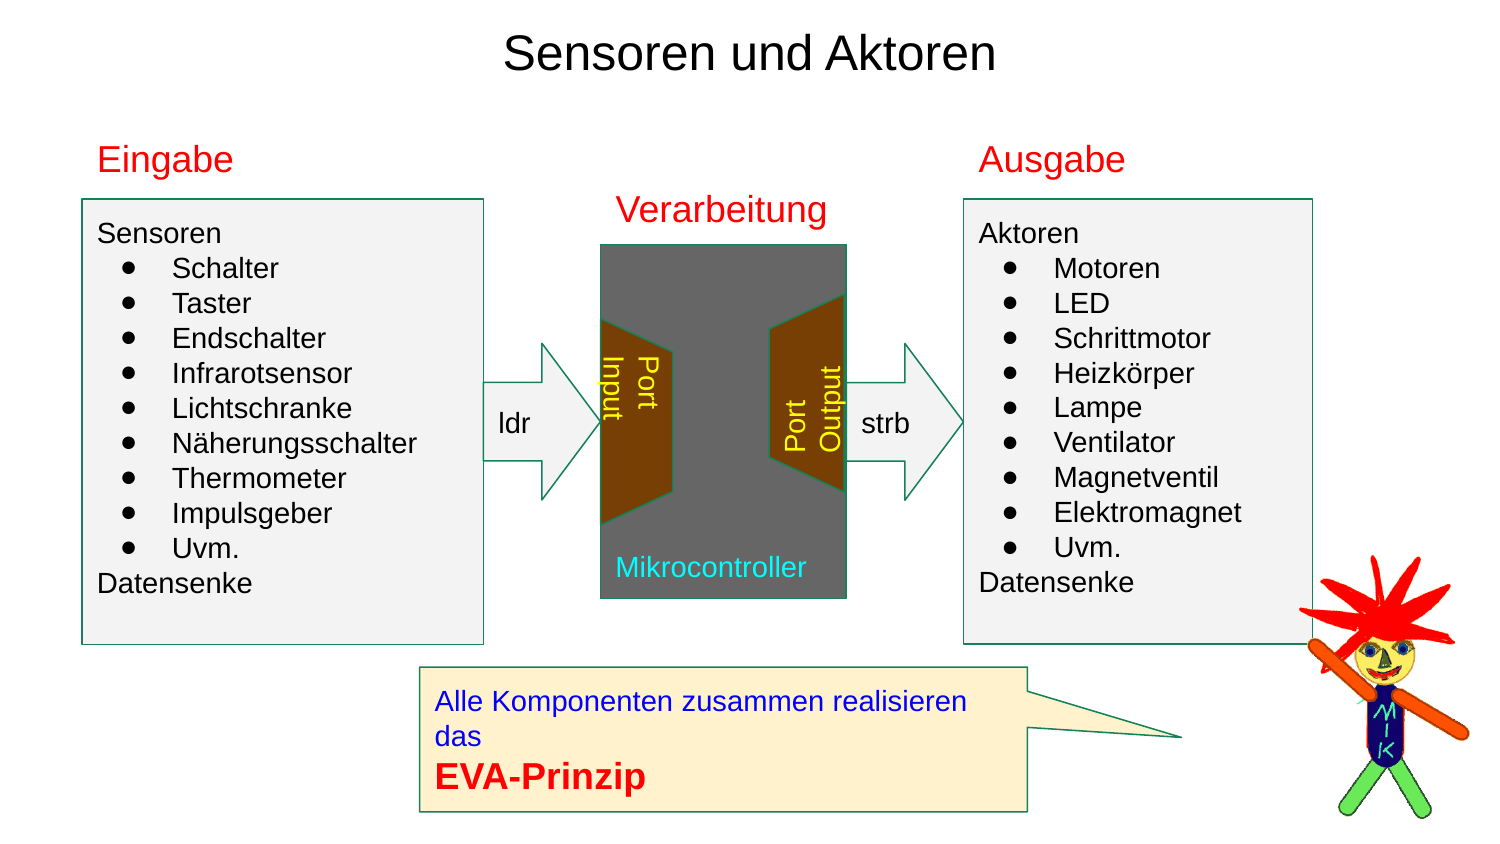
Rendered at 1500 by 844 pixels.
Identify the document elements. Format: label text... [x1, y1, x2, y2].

text_box ldr [483, 343, 595, 501]
title Sensoren und Aktoren [51, 0, 1449, 96]
text_box Verarbeitung [600, 169, 847, 244]
text_box Aktoren Motoren LED Schrittmotor Heizkörper Lampe Ventilator Magnetventil Elektromagnet Uvm. Datensenke [963, 199, 1313, 645]
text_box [600, 244, 847, 599]
text_box Alle Komponenten zusammen realisieren das EVA-Prinzip [419, 667, 1182, 812]
text_box Eingabe [81, 119, 328, 216]
text_box Sensoren Schalter Taster Endschalter Infrarotsensor Lichtschranke Näherungsschalter Thermometer Impulsgeber Uvm. Datensenke [81, 199, 484, 645]
text_box strb [852, 343, 964, 501]
picture [1287, 544, 1478, 826]
text_box Ausgabe [963, 119, 1210, 195]
